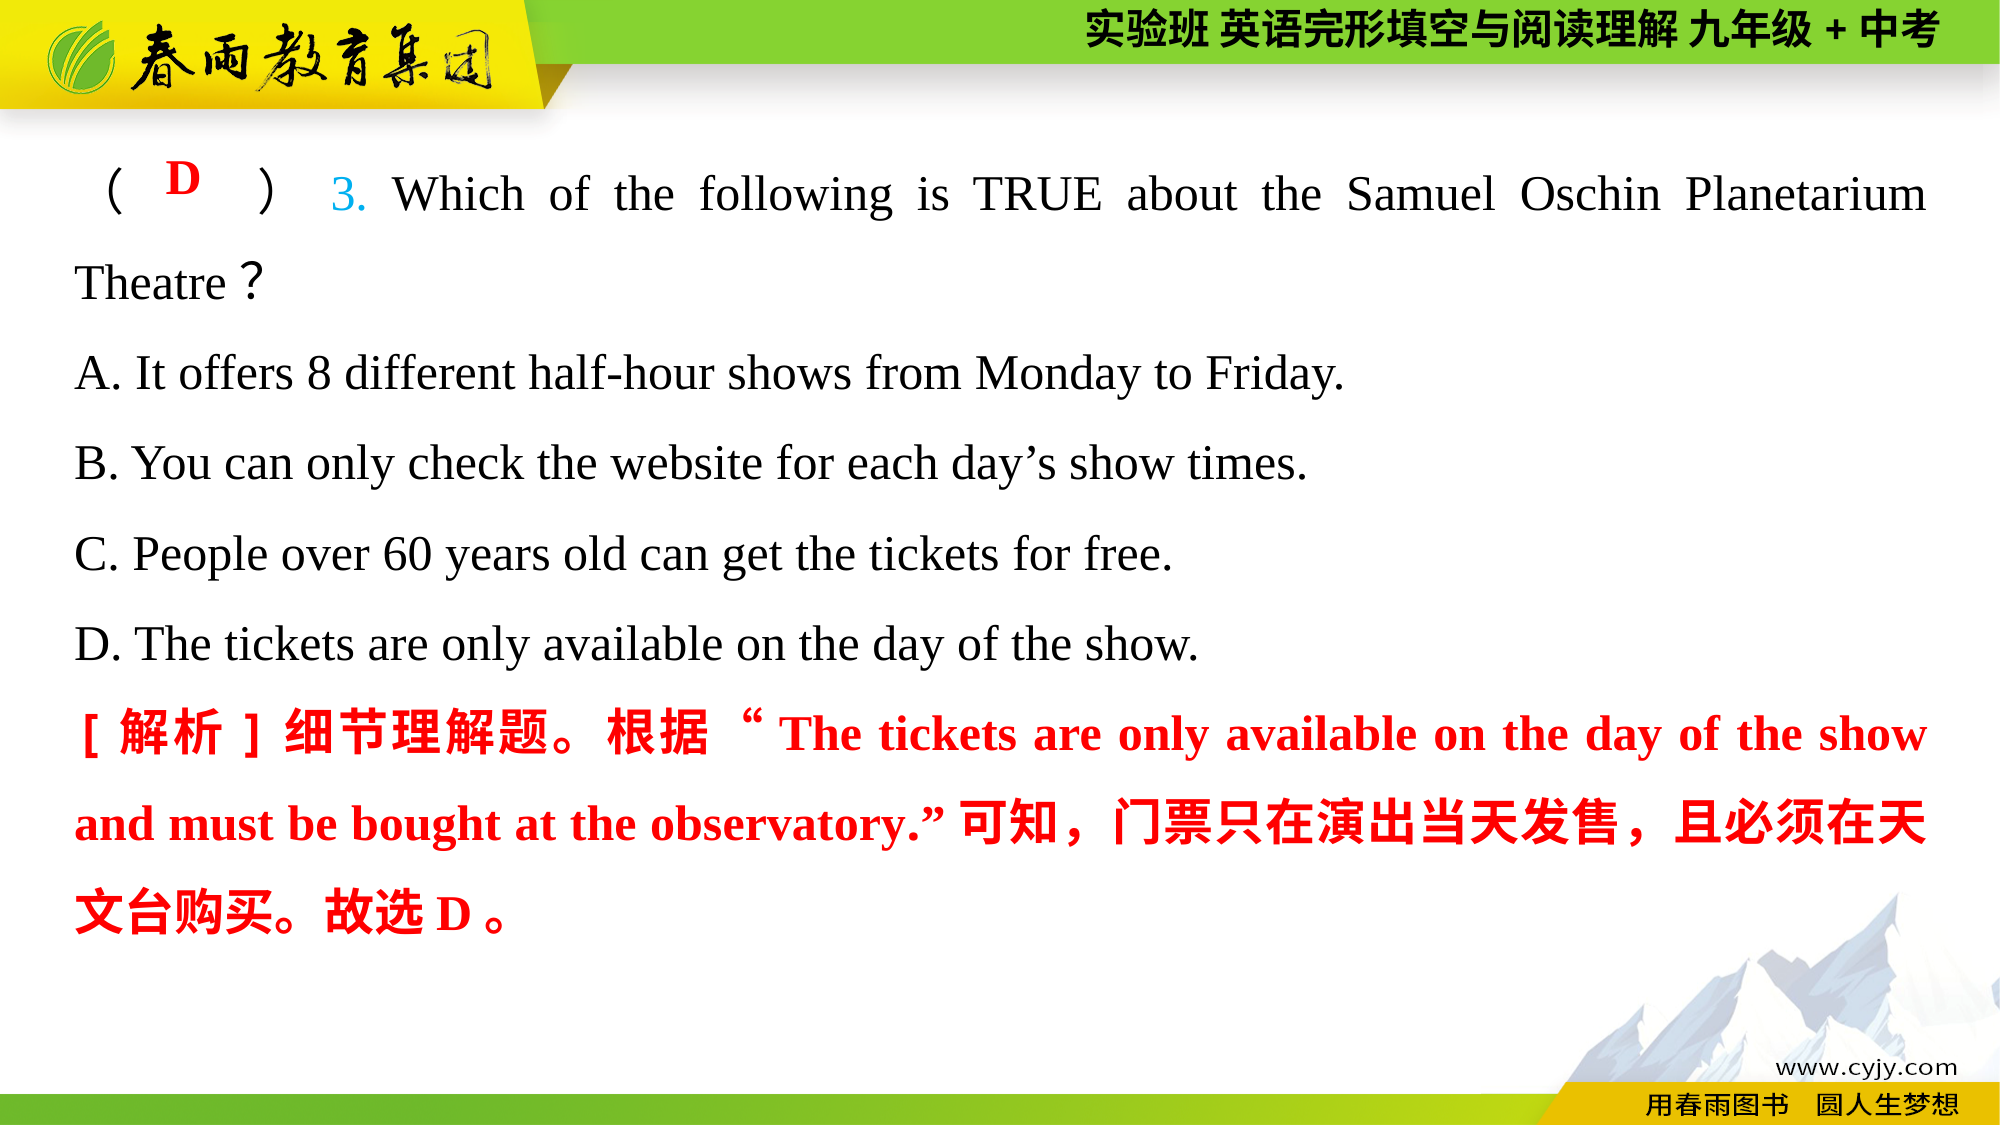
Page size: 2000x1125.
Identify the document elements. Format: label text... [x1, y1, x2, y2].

text_box [解析]细节理解题。根据“The tickets are only available on the day of the show and must be bought at the observatory.”可知，门票只在演出当天发售，且必须在天文台购买。故选D。 [59, 662, 1944, 948]
text_box D [150, 137, 217, 212]
list （ ）3. Which of the following is TRUE about the Samuel Oschin Planetarium Theatre？ A. It offers 8 different half-hour shows from Monday to Friday. B. You can only check the website for each day’s show times. C. People over 60 years old can get the tickets for free. D. The tickets are only available on the day of the show. [59, 122, 1944, 662]
picture [0, 0, 2000, 1125]
